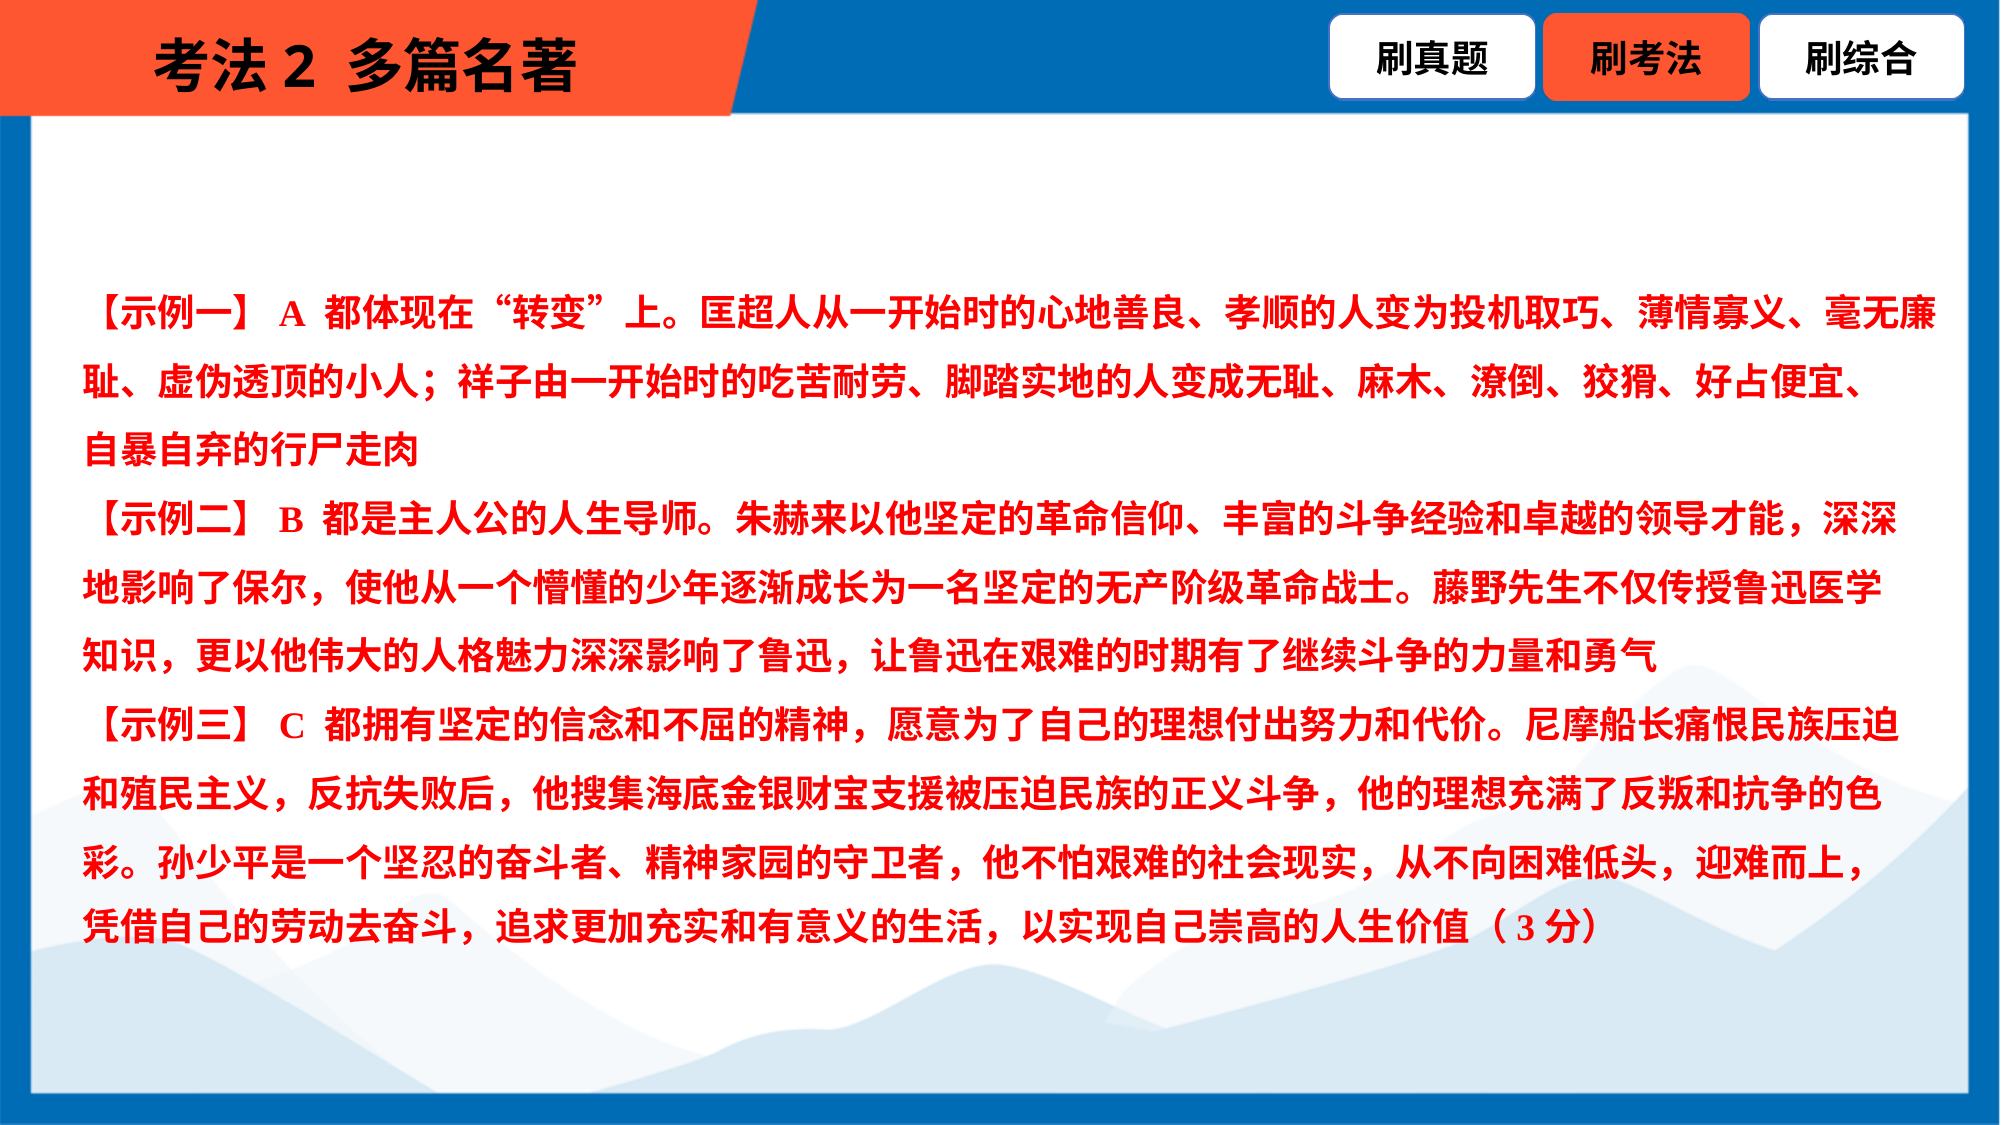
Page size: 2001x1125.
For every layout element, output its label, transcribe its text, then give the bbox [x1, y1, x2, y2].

picture [0, 0, 2000, 1125]
text_box 【示例一】A 都体现在“转变”上。匡超人从一开始时的心地善良、孝顺的人变为投机取巧、薄情寡义、毫无廉 耻、虚伪透顶的小人；祥子由一开始时的吃苦耐劳、脚踏实地的人变成无耻、麻木、潦倒、狡猾、好占便宜、 自暴自弃的行尸走肉 【示例二】B 都是主人公的人生导师。朱赫来以他坚定的革命信仰、丰富的斗争经验和卓越的领导才能，深深 地影响了保尔，使他从一个懵懂的少年逐渐成长为一名坚定的无产阶级革命战士。藤野先生不仅传授鲁迅医学 知识，更以他伟大的人格魅力深深影响了鲁迅，让鲁迅在艰难的时期有了继续斗争的力量和勇气 【示例三】C 都拥有坚定的信念和不屈的精神，愿意为了自己的理想付出努力和代价。尼摩船长痛恨民族压迫 和殖民主义，反抗失败后，他搜集海底金银财宝支援被压迫民族的正义斗争，他的理想充满了反叛和抗争的色 彩。孙少平是一个坚忍的奋斗者、精神家园的守卫者，他不怕艰难的社会现实，从不向困难低头，迎难而上， 凭借自己的劳动去奋斗，追求更加充实和有意义的生活，以实现自己崇高的人生价值（3分） [82, 264, 1917, 942]
